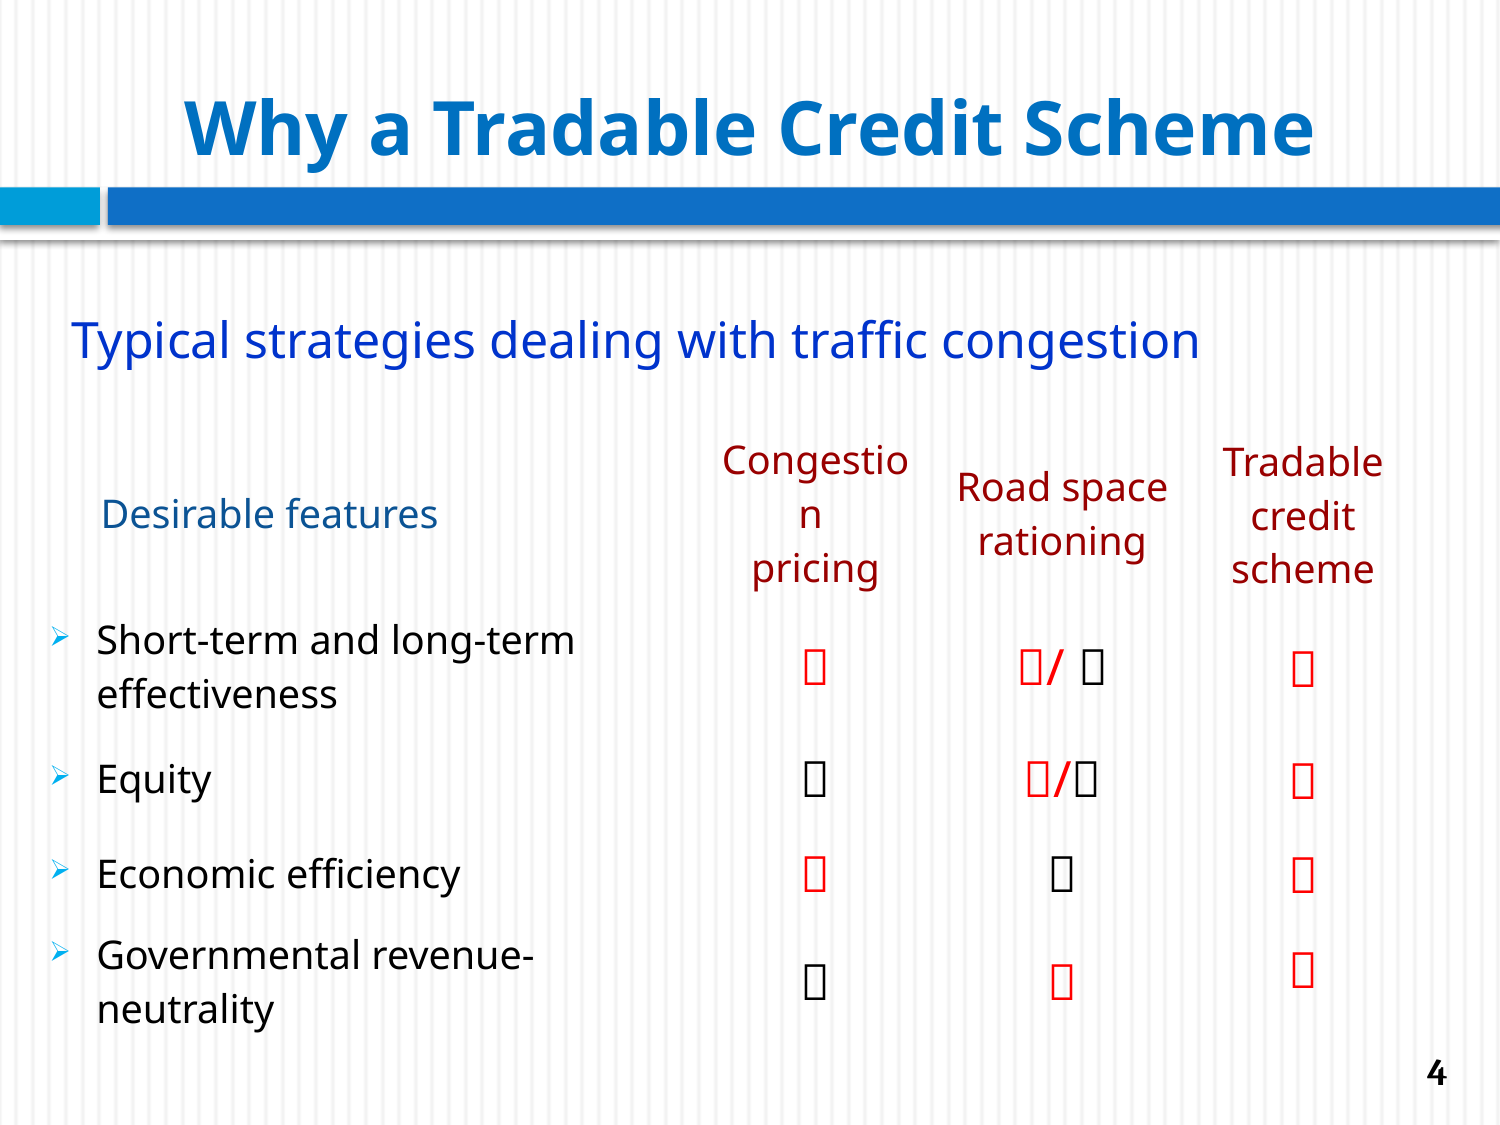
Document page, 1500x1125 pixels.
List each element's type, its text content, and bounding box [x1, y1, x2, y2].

table_cell  [703, 731, 928, 826]
table_cell  [703, 920, 928, 1043]
table_header Road space rationing [928, 425, 1197, 601]
table_cell  [928, 920, 1197, 1043]
text_box Typical strategies dealing with traffic congestion [56, 300, 1444, 376]
table_cell Equity [34, 731, 703, 826]
table_header Congestion pricing [703, 425, 928, 601]
table_cell  [703, 826, 928, 920]
table_header Tradable credit scheme [1169, 426, 1437, 603]
table_cell  [928, 826, 1169, 920]
table_cell /  [928, 601, 1169, 731]
slide_number 4 [1387, 1050, 1488, 1091]
table_cell  [1169, 827, 1437, 922]
table_cell  [1169, 603, 1437, 733]
table_cell Short-term and long-term effectiveness [34, 601, 703, 731]
table_cell Economic efficiency [34, 826, 703, 920]
table_cell  [1169, 922, 1437, 1016]
table_cell  [703, 601, 928, 731]
table_cell  [1169, 733, 1437, 827]
title Why a Tradable Credit Scheme [0, 73, 1500, 176]
table_cell / [928, 731, 1169, 826]
table_cell Governmental revenue-neutrality [34, 920, 703, 1043]
table_header Desirable features [34, 425, 703, 601]
